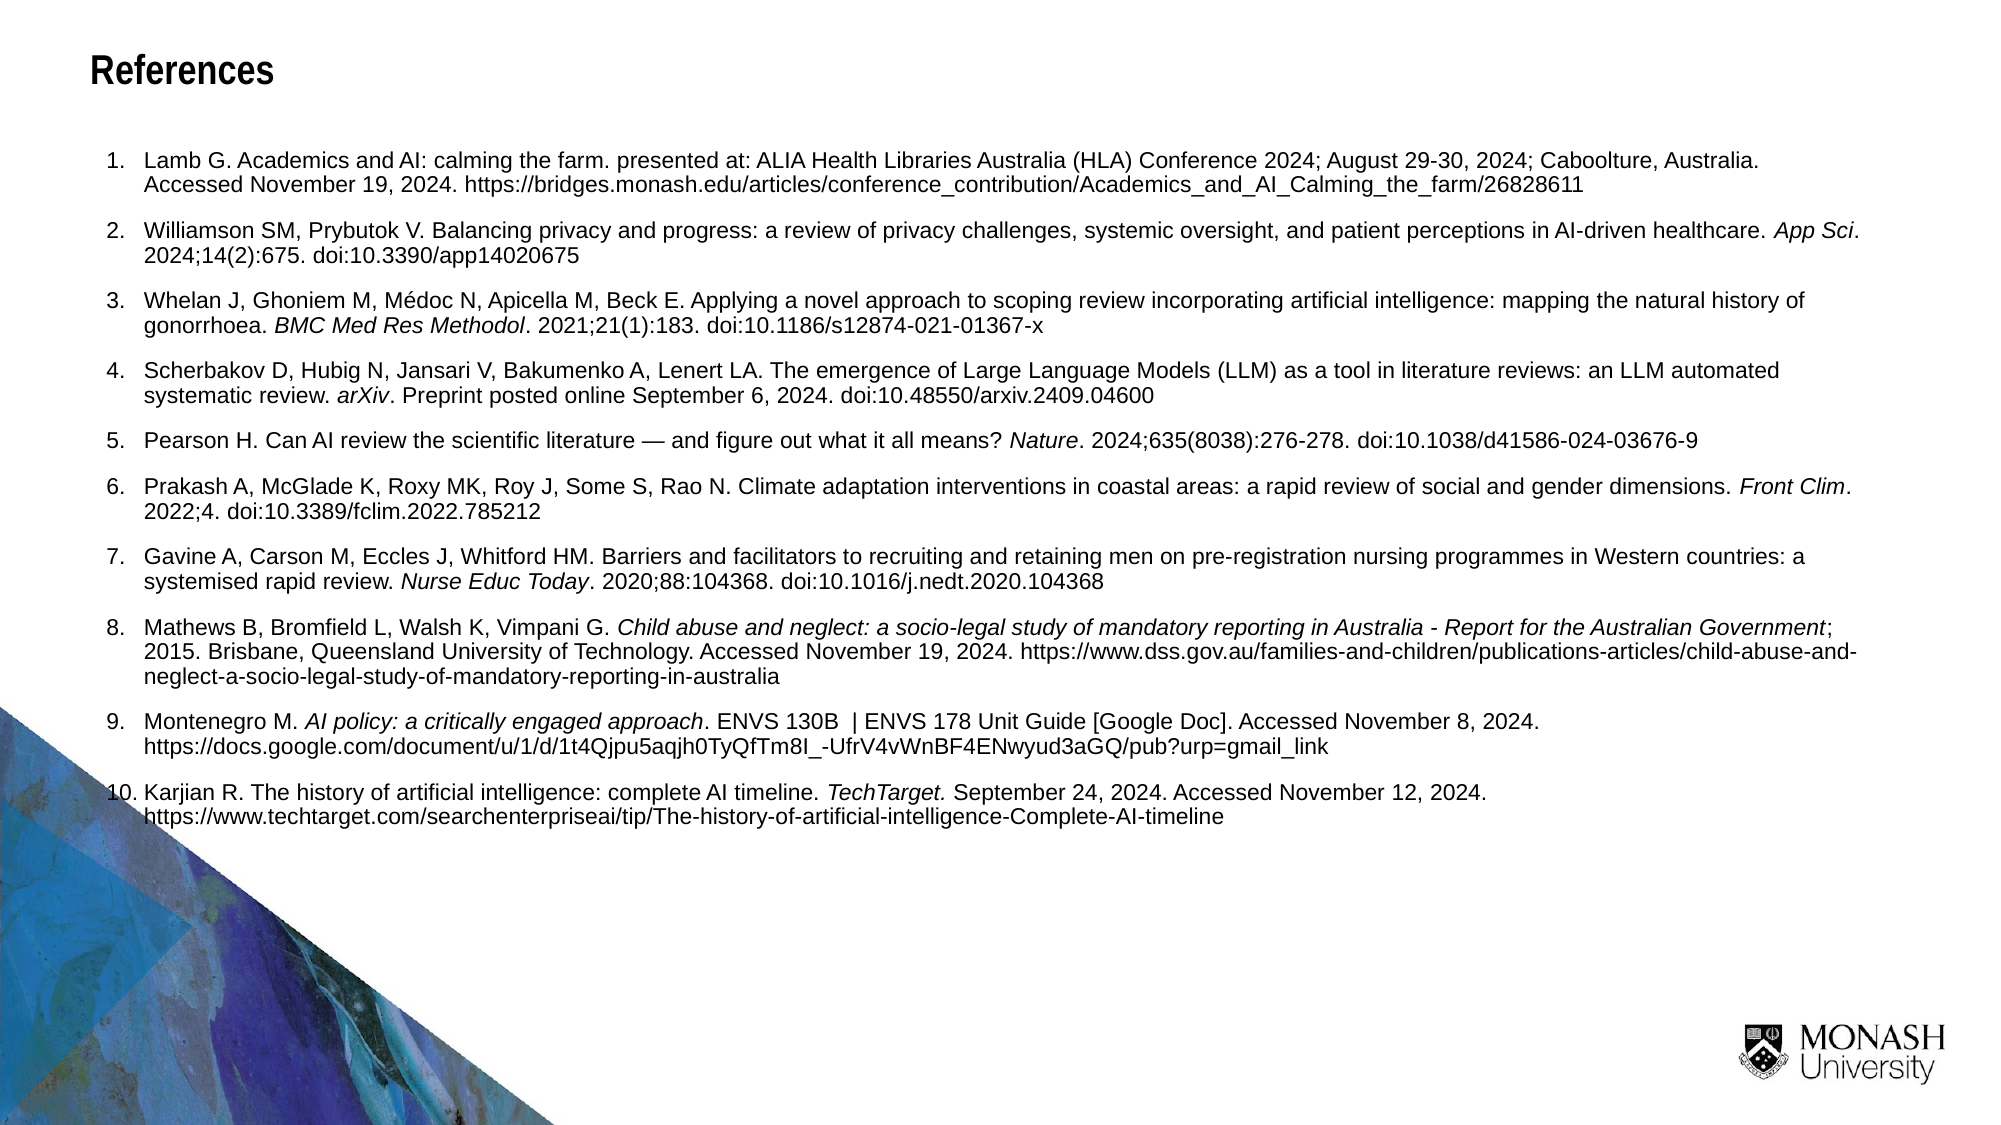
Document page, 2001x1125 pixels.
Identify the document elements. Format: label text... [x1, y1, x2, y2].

list References [37, 41, 1811, 108]
list 1. Lamb G. Academics and AI: calming the farm. presented at: ALIA Health Libraries Australia (HLA) Conference 2024; August 29-30, 2024; Caboolture, Australia. Accessed November 19, 2024. https://bridges.monash.edu/articles/conference_contribution/Academics_and_AI_Calming_the_farm/26828611 2. Williamson SM, Prybutok V. Balancing privacy and progress: a review of privacy challenges, systemic oversight, and patient perceptions in AI-driven healthcare. App Sci. 2024;14(2):675. doi:10.3390/app14020675 3. Whelan J, Ghoniem M, Médoc N, Apicella M, Beck E. Applying a novel approach to scoping review incorporating artificial intelligence: mapping the natural history of gonorrhoea. BMC Med Res Methodol. 2021;21(1):183. doi:10.1186/s12874-021-01367-x 4. Scherbakov D, Hubig N, Jansari V, Bakumenko A, Lenert LA. The emergence of Large Language Models (LLM) as a tool in literature reviews: an LLM automated systematic review. arXiv. Preprint posted online September 6, 2024. doi:10.48550/arxiv.2409.04600 5. Pearson H. Can AI review the scientific literature — and figure out what it all means? Nature. 2024;635(8038):276-278. doi:10.1038/d41586-024-03676-9 6. Prakash A, McGlade K, Roxy MK, Roy J, Some S, Rao N. Climate adaptation interventions in coastal areas: a rapid review of social and gender dimensions. Front Clim. 2022;4. doi:10.3389/fclim.2022.785212 7. Gavine A, Carson M, Eccles J, Whitford HM. Barriers and facilitators to recruiting and retaining men on pre-registration nursing programmes in Western countries: a systemised rapid review. Nurse Educ Today. 2020;88:104368. doi:10.1016/j.nedt.2020.104368 8. Mathews B, Bromfield L, Walsh K, Vimpani G. Child abuse and neglect: a socio-legal study of mandatory reporting in Australia - Report for the Australian Government; 2015. Brisbane, Queensland University of Technology. Accessed November 19, 2024. https://www.dss.gov.au/families-and-children/publications-articles/child-abuse-and-neglect-a-socio-legal-study-of-mandatory-reporting-in-australia 9. Montenegro M. AI policy: a critically engaged approach. ENVS 130B | ENVS 178 Unit Guide [Google Doc]. Accessed November 8, 2024. https://docs.google.com/document/u/1/d/1t4Qjpu5aqjh0TyQfTm8I_-UfrV4vWnBF4ENwyud3aGQ/pub?urp=gmail_link 10. Karjian R. The history of artificial intelligence: complete AI timeline. TechTarget. September 24, 2024. Accessed November 12, 2024. https://www.techtarget.com/searchenterpriseai/tip/The-history-of-artificial-intelligence-Complete-AI-timeline [53, 140, 1880, 1100]
picture [0, 0, 2001, 1125]
